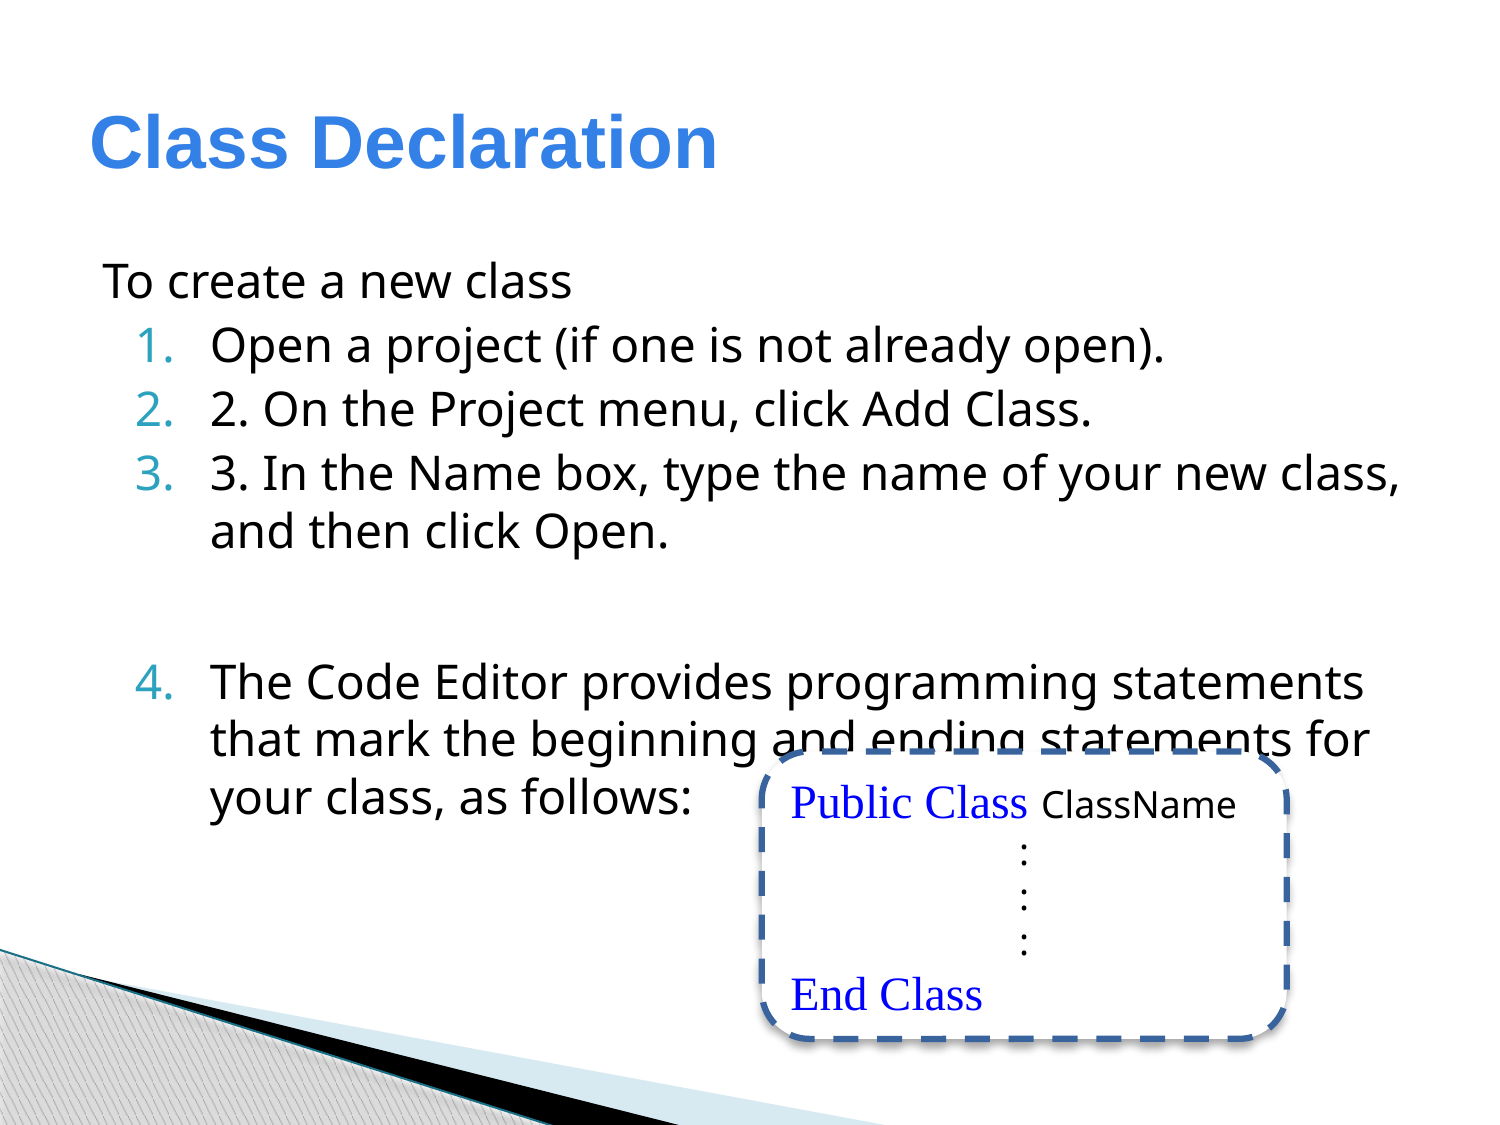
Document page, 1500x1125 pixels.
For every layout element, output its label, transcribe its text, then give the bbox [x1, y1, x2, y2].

text_box Public Class ClassName : : : End Class [760, 750, 1288, 1040]
list To create a new class Open a project (if one is not already open). 2. On the Project menu, click Add Class. 3. In the Name box, type the name of your new class, and then click Open. The Code Editor provides programming statements that mark the beginning and ending statements for your class, as follows: [75, 243, 1425, 986]
title Class Declaration [75, 45, 1425, 233]
